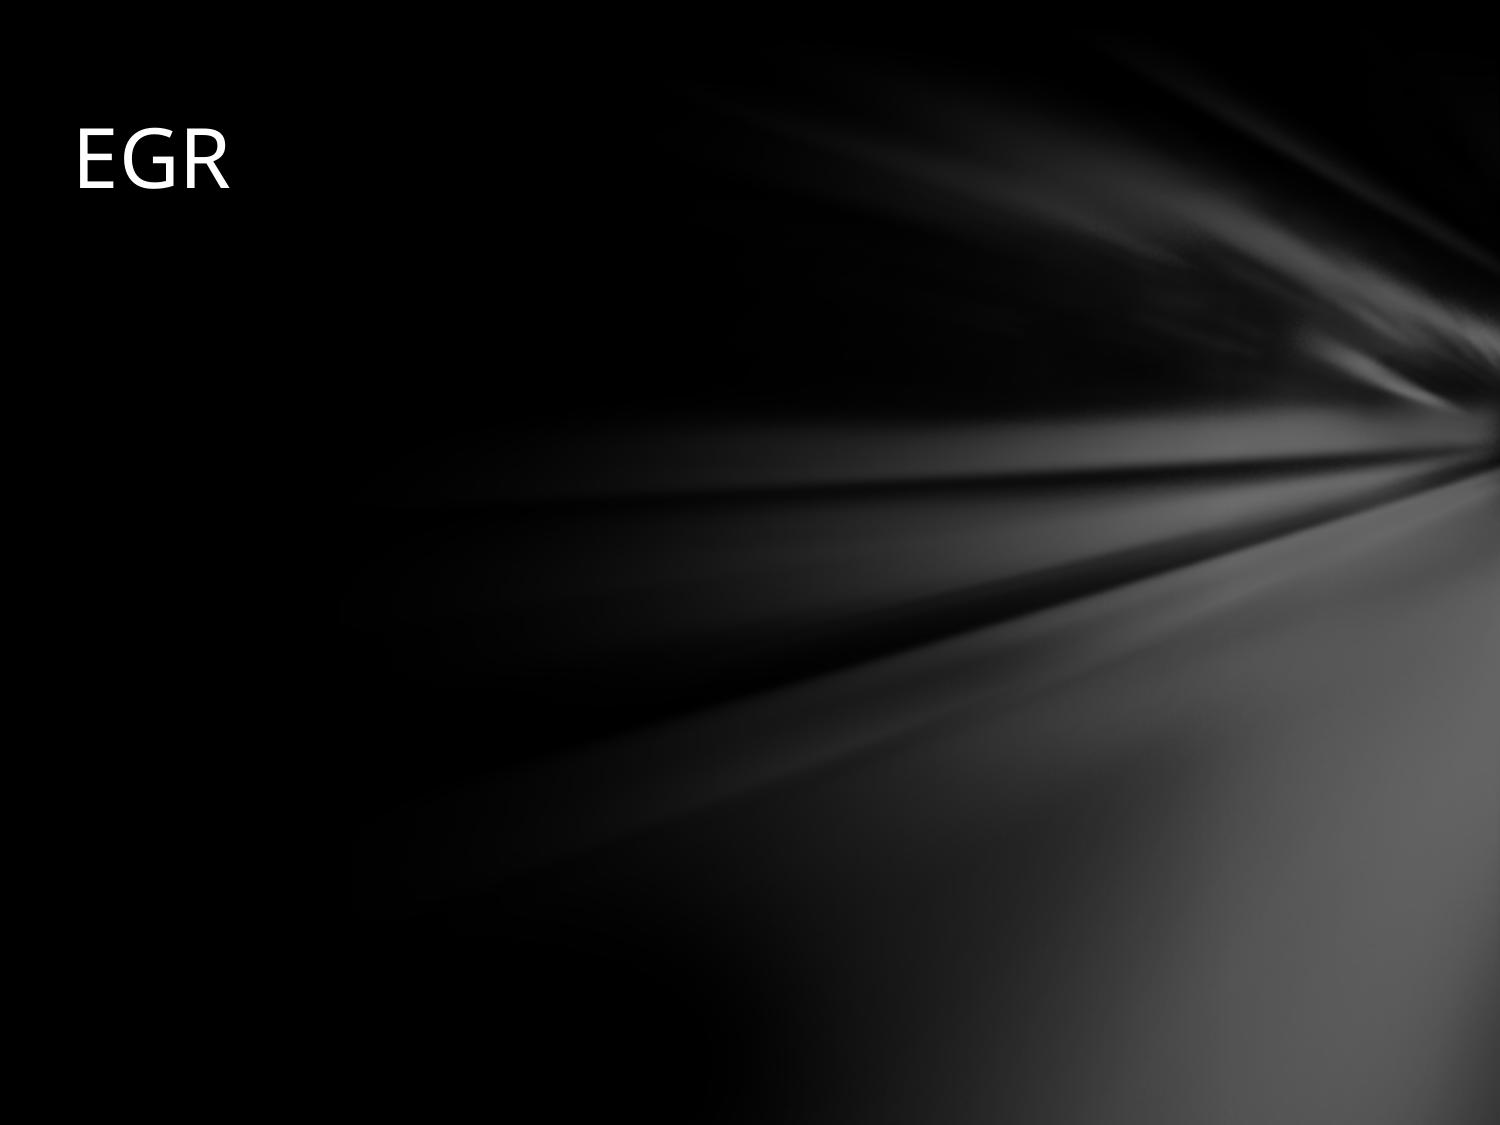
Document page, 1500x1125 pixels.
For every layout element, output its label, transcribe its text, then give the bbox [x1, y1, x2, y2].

title EGR [57, 37, 1318, 213]
